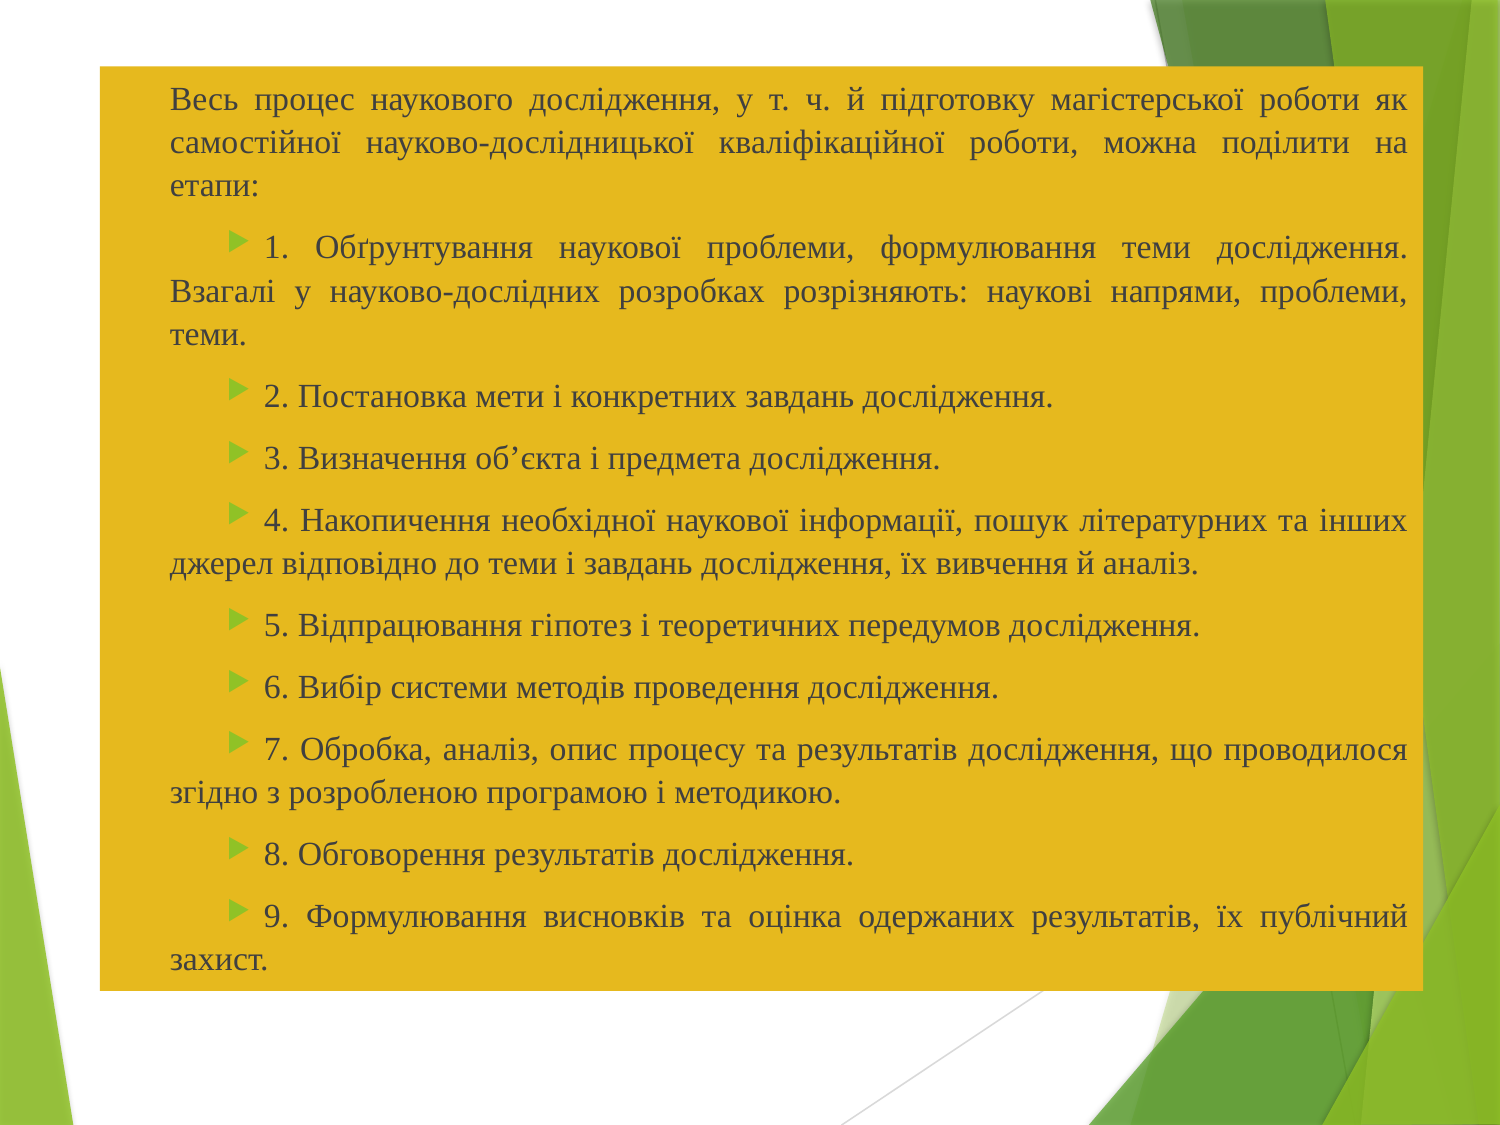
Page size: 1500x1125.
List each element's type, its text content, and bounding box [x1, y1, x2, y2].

list Весь процес наукового дослідження, у т. ч. й підготовку магістерської роботи як самостійної науково-дослідницької кваліфікаційної роботи, можна поділити на етапи: 1. Обґрунтування наукової проблеми, формулювання теми дослідження. Взагалі у науково-дослідних розробках розрізняють: наукові напрями, проблеми, теми. 2. Постановка мети і конкретних завдань дослідження. 3. Визначення об’єкта і предмета дослідження. 4. Накопичення необхідної наукової інформації, пошук літературних та інших джерел відповідно до теми і завдань дослідження, їх вивчення й аналіз. 5. Відпрацювання гіпотез і теоретичних передумов дослідження. 6. Вибір системи методів проведення дослідження. 7. Обробка, аналіз, опис процесу та результатів дослідження, що проводилося згідно з розробленою програмою і методикою. 8. Обговорення результатів дослідження. 9. Формулювання висновків та оцінка одержаних результатів, їх публічний захист. [99, 66, 1424, 991]
